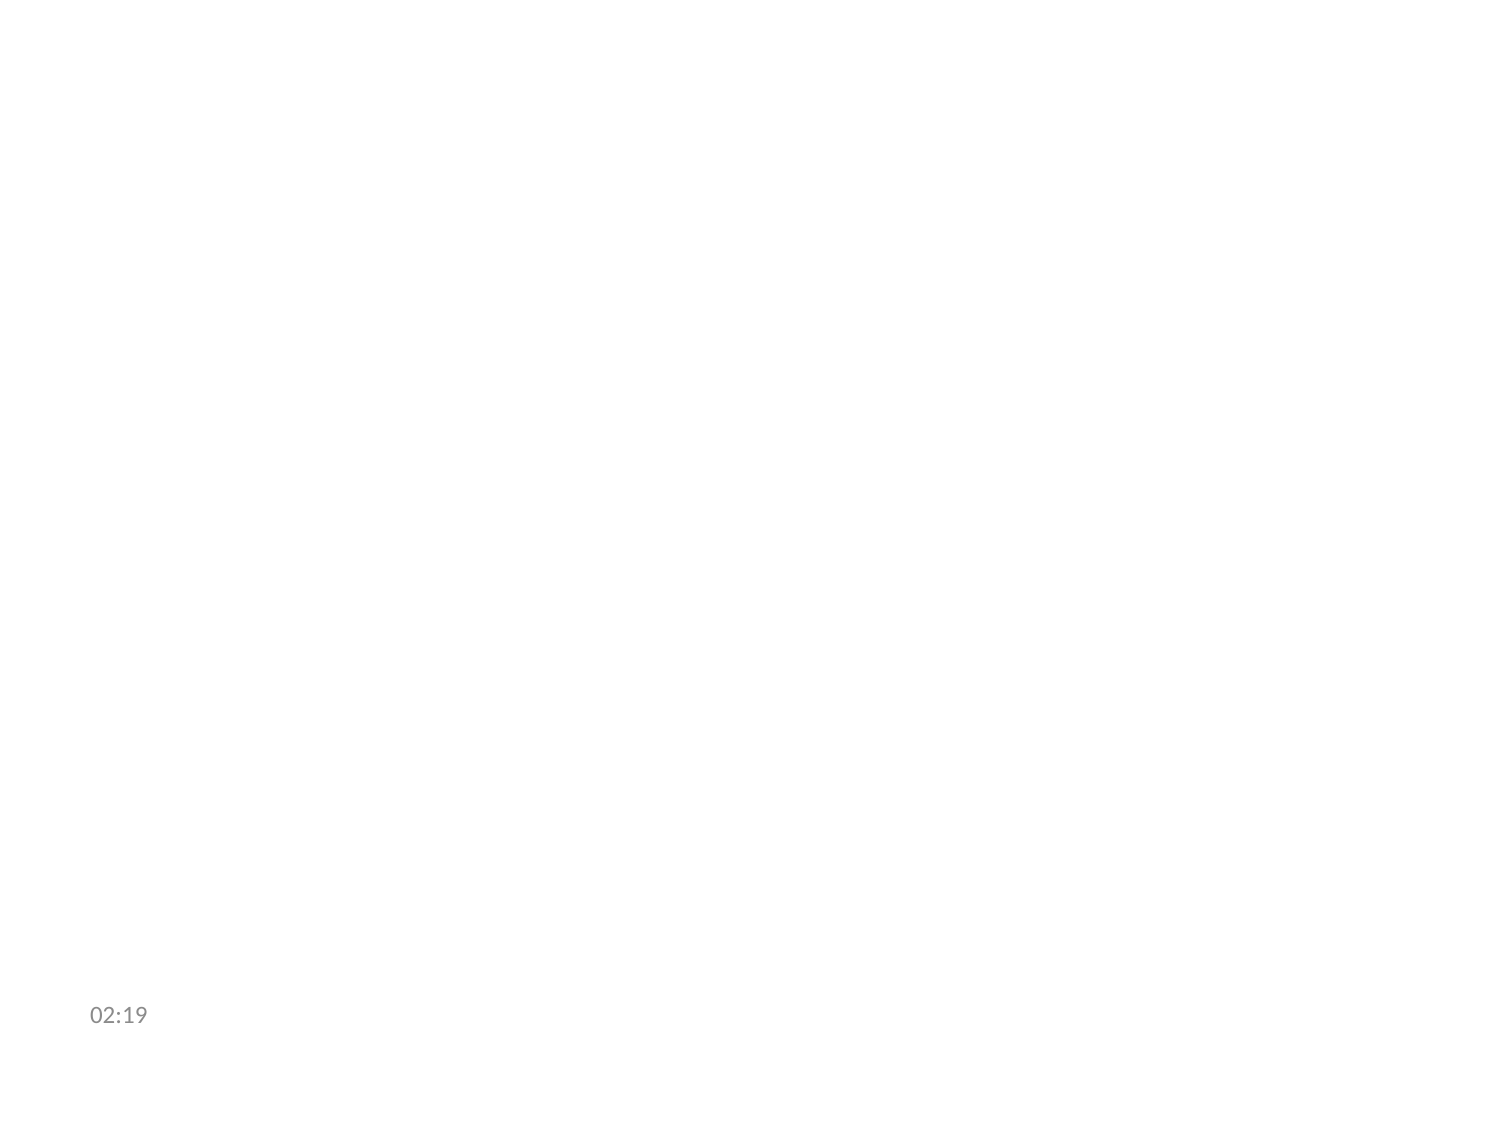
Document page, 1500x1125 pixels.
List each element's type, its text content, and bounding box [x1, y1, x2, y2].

text_box 15:35 [75, 983, 425, 1044]
